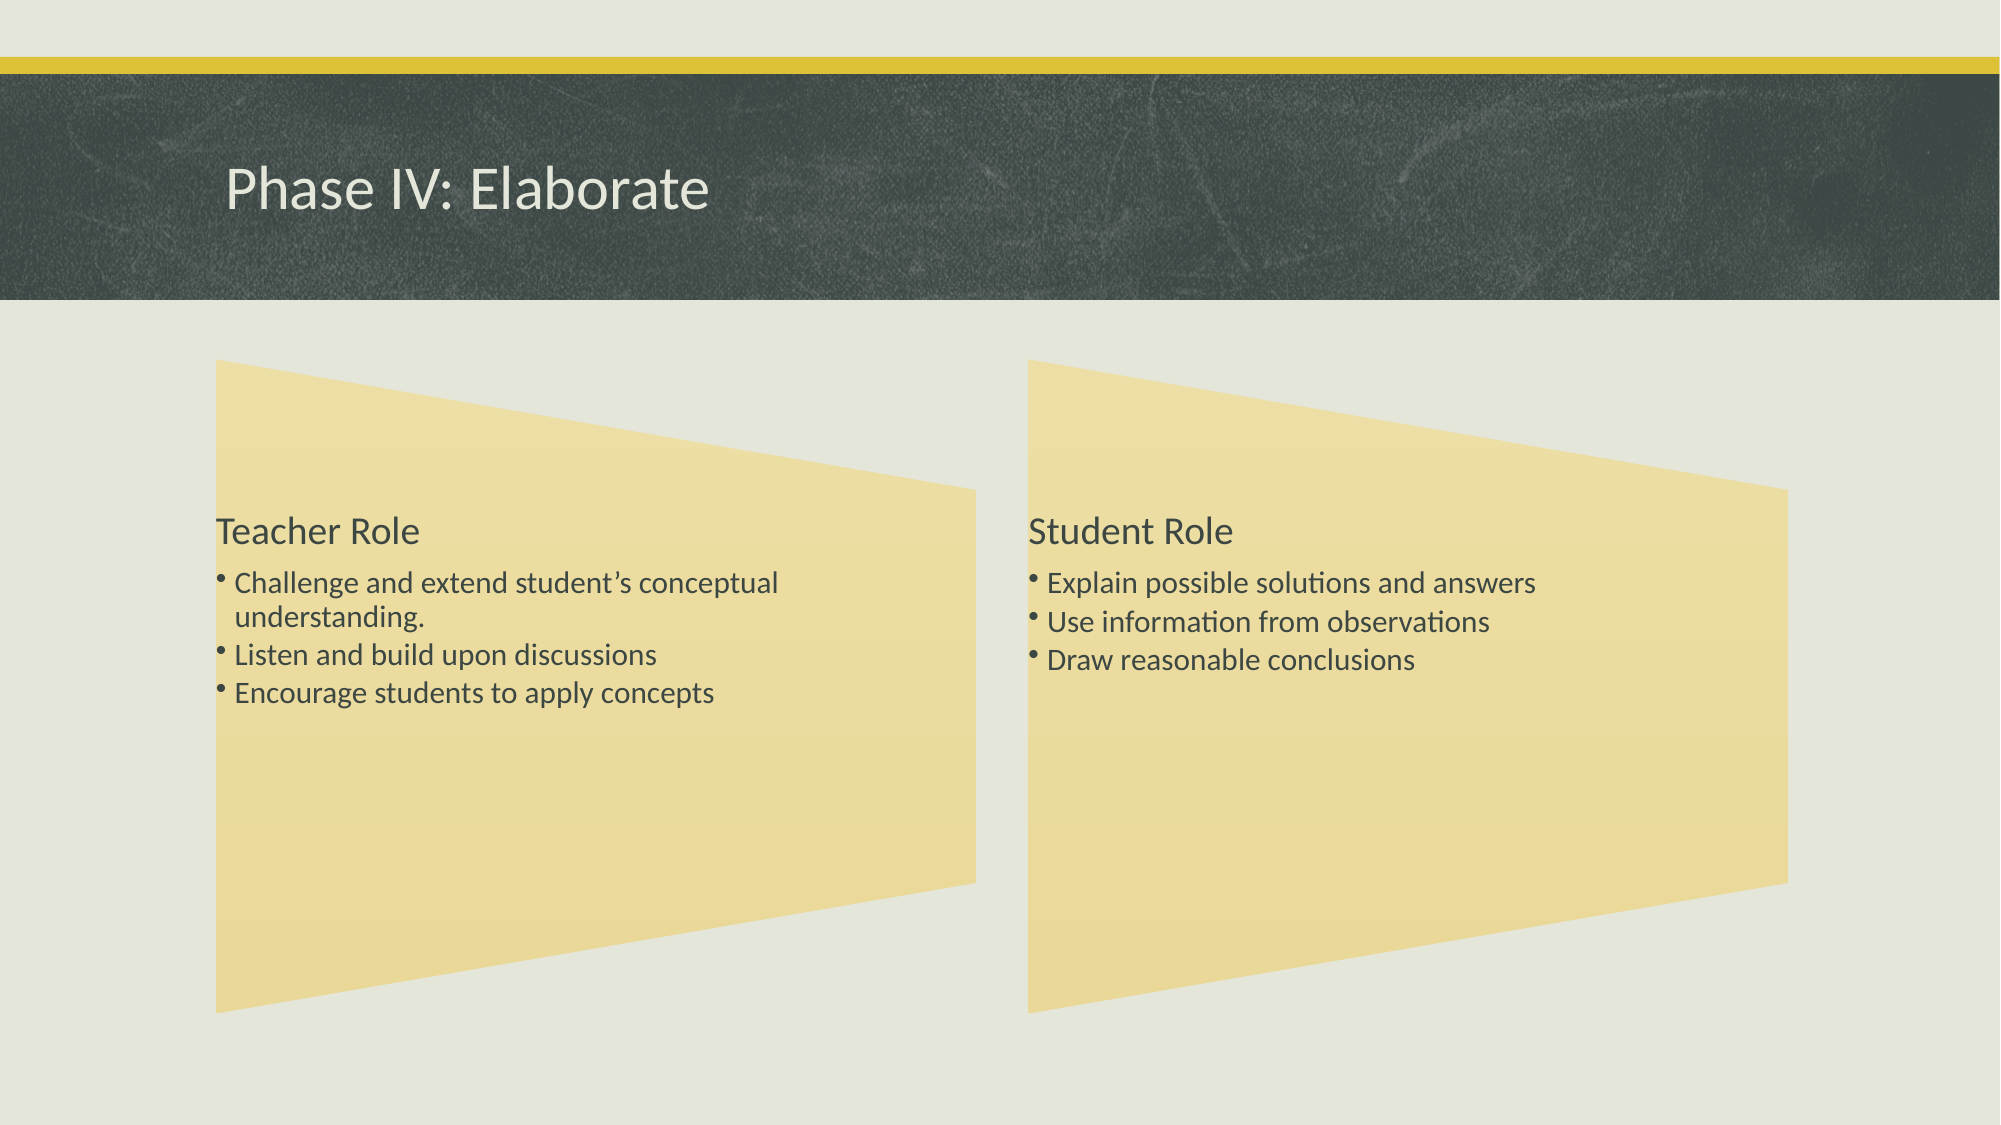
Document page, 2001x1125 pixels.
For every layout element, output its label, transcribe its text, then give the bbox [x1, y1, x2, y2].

title Phase IV: Elaborate [210, 76, 1790, 300]
picture [0, 74, 2000, 300]
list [209, 359, 1790, 1014]
